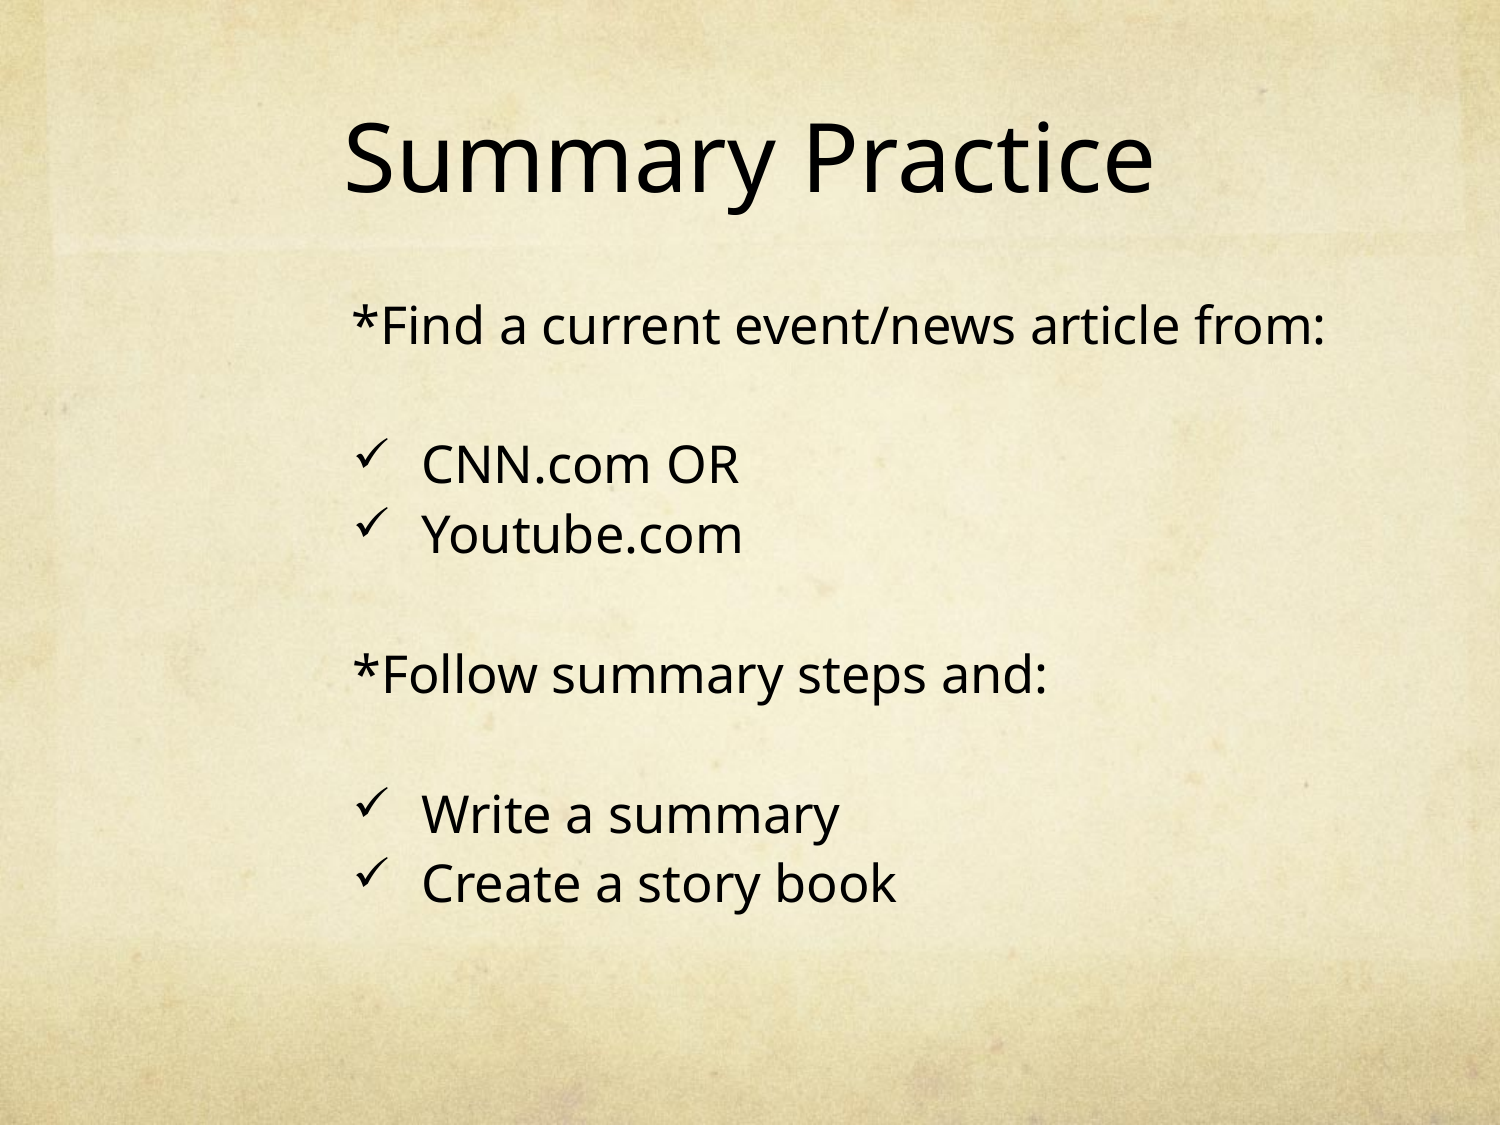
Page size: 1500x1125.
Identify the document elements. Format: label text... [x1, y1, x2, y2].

list *Find a current event/news article from: CNN.com OR Youtube.com *Follow summary steps and: Write a summary Create a story book [150, 284, 1350, 950]
title Summary Practice [150, 82, 1350, 225]
picture [0, 0, 1500, 1125]
